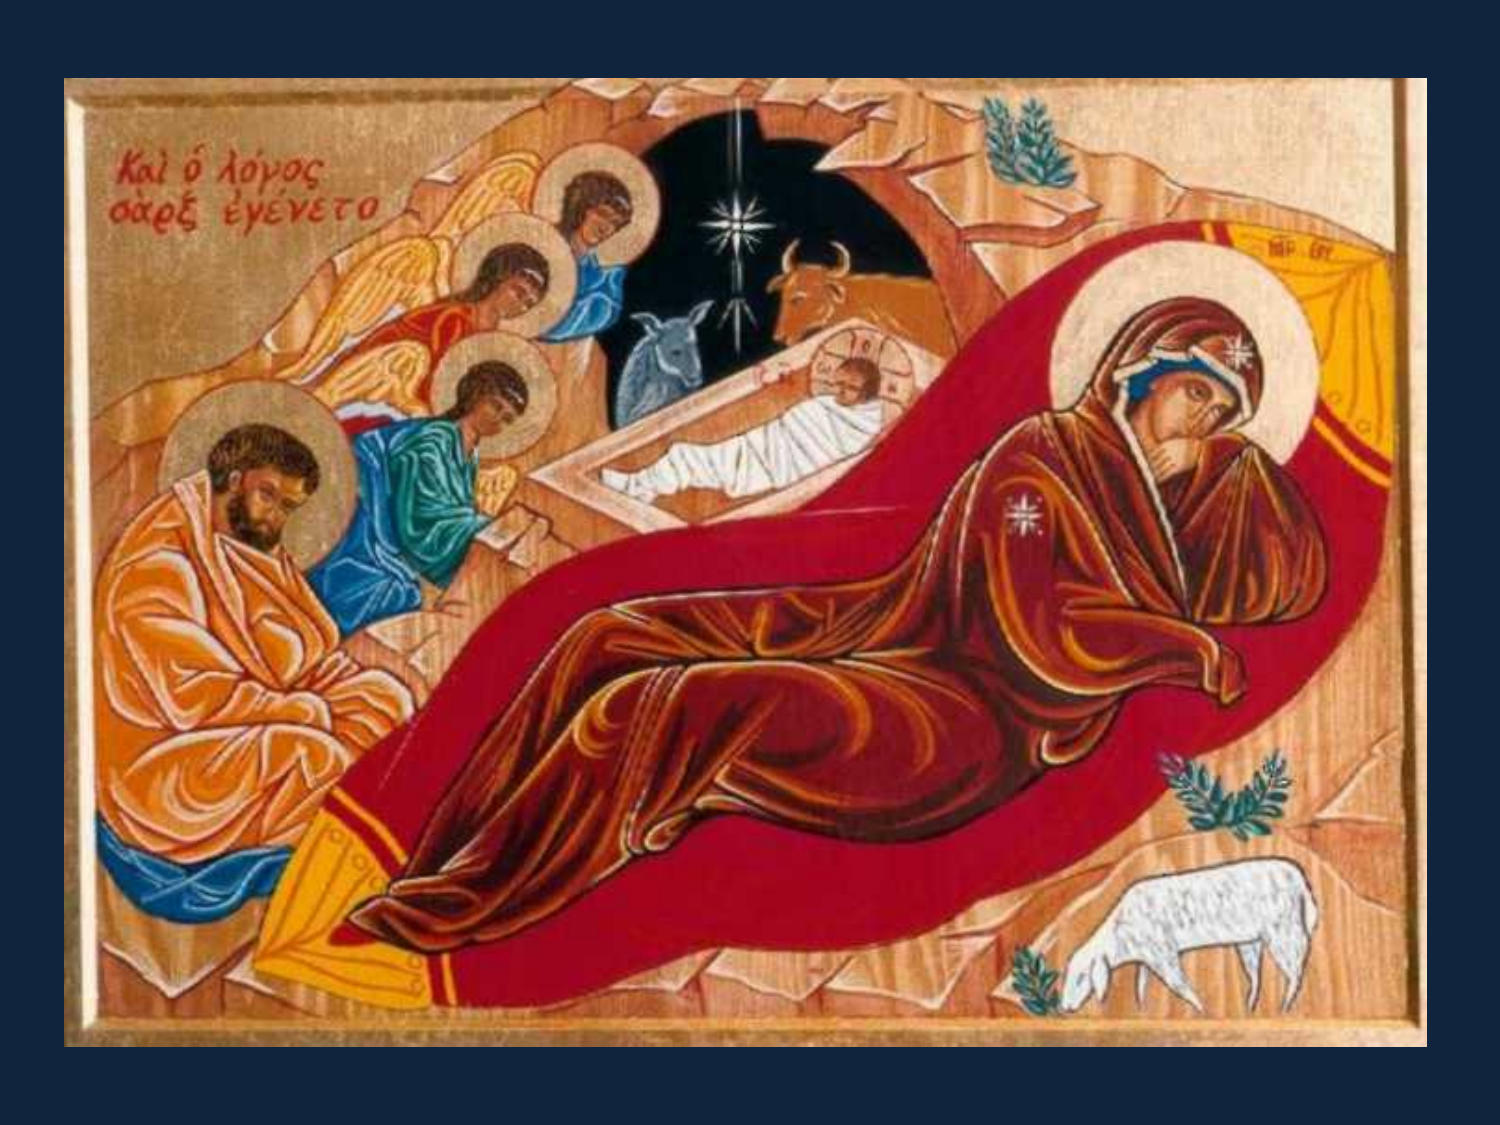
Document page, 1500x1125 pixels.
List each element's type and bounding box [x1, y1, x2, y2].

picture [64, 77, 1428, 1047]
